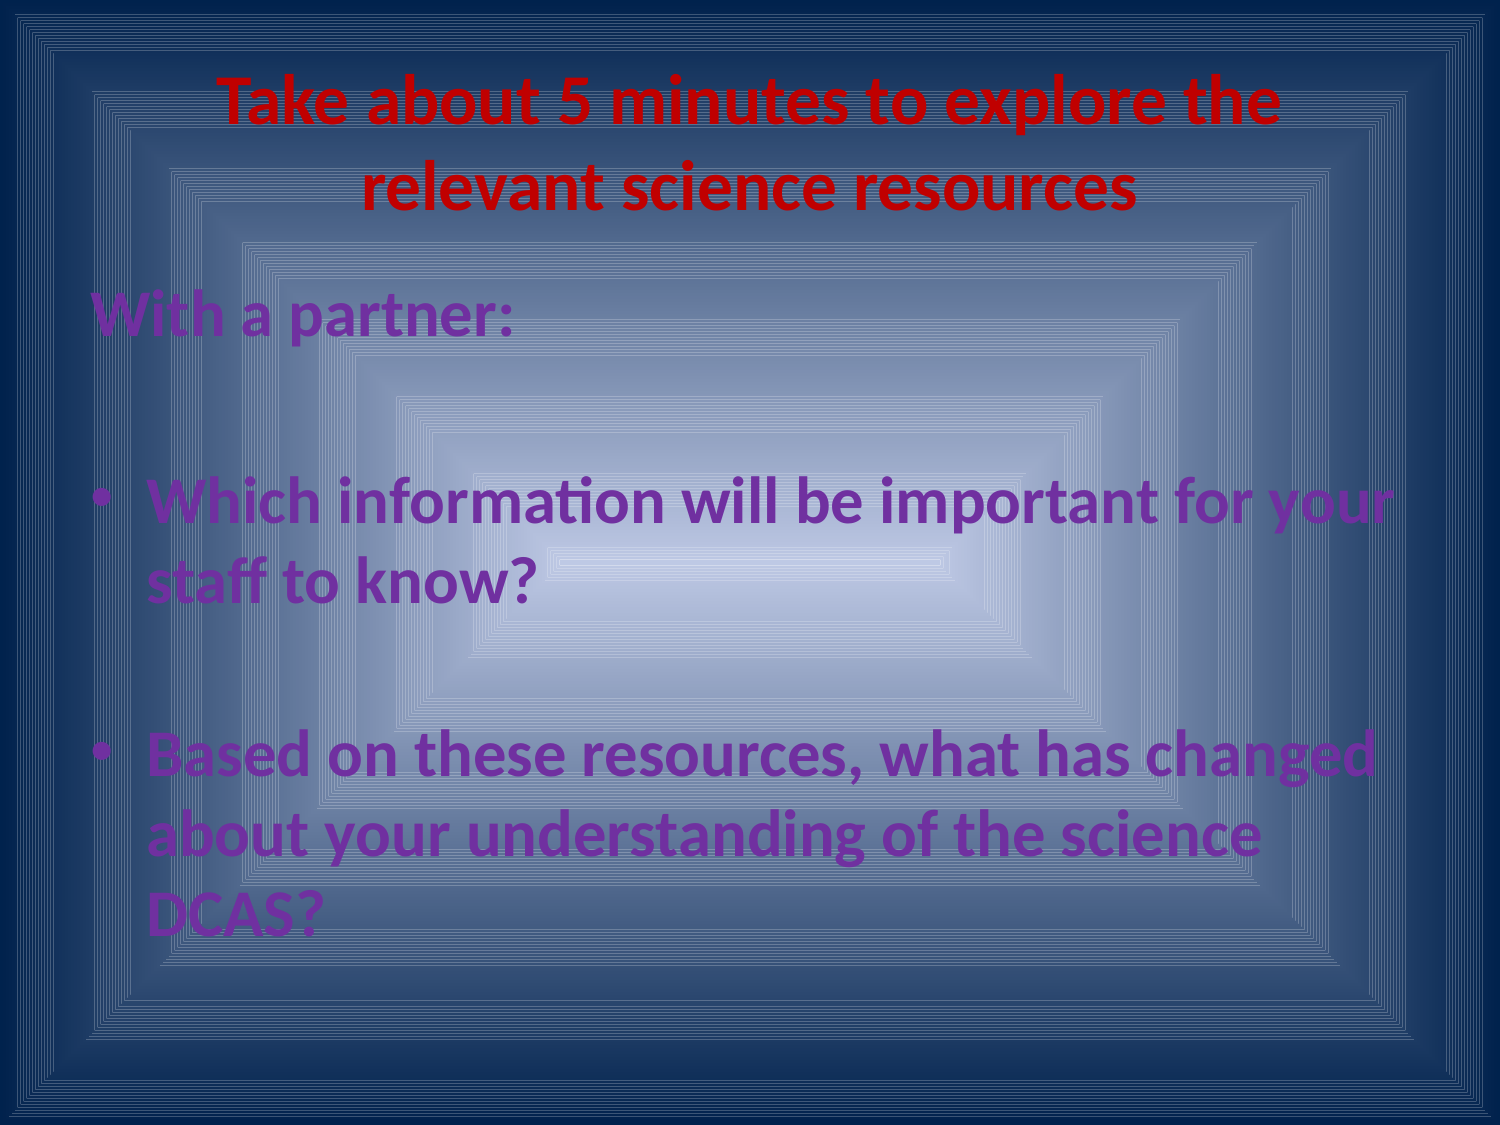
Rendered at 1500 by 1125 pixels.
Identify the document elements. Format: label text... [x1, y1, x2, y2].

title Take about 5 minutes to explore the relevant science resources [75, 45, 1425, 233]
list With a partner: Which information will be important for your staff to know? Based on these resources, what has changed about your understanding of the science DCAS? [75, 262, 1425, 1005]
